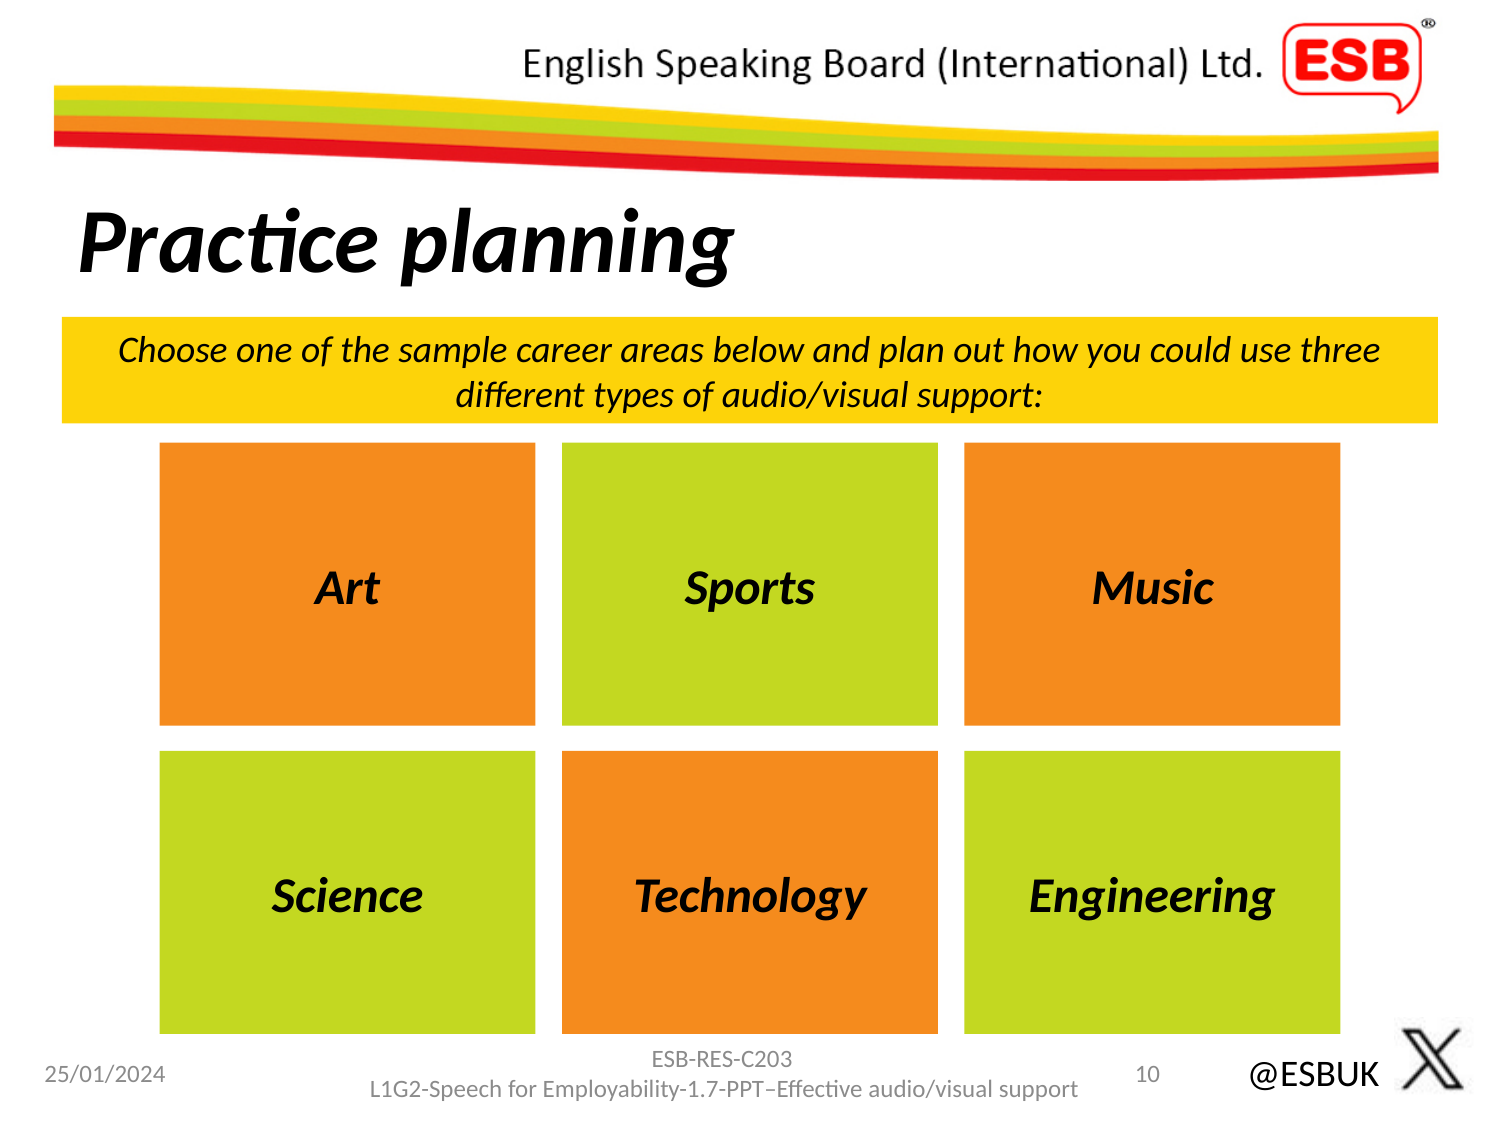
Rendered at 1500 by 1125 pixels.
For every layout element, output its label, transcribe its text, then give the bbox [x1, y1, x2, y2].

text_box Choose one of the sample career areas below and plan out how you could use three different types of audio/visual support: [61, 316, 1439, 424]
text_box Engineering [963, 750, 1341, 1035]
picture [0, 0, 1500, 189]
title Practice planning [62, 168, 1356, 316]
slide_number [29, 1042, 316, 1103]
text_box Science [159, 750, 536, 1035]
slide_number 10 [930, 1042, 1176, 1103]
text_box Art [159, 442, 536, 727]
text_box Sports [561, 442, 939, 727]
footer ESB-RES-C203 L1G2-Speech for Employability-1.7-PPT–Effective audio/visual support [316, 1042, 930, 1103]
text_box Technology [561, 750, 939, 1035]
picture [1393, 1017, 1476, 1102]
text_box Music [963, 442, 1341, 727]
